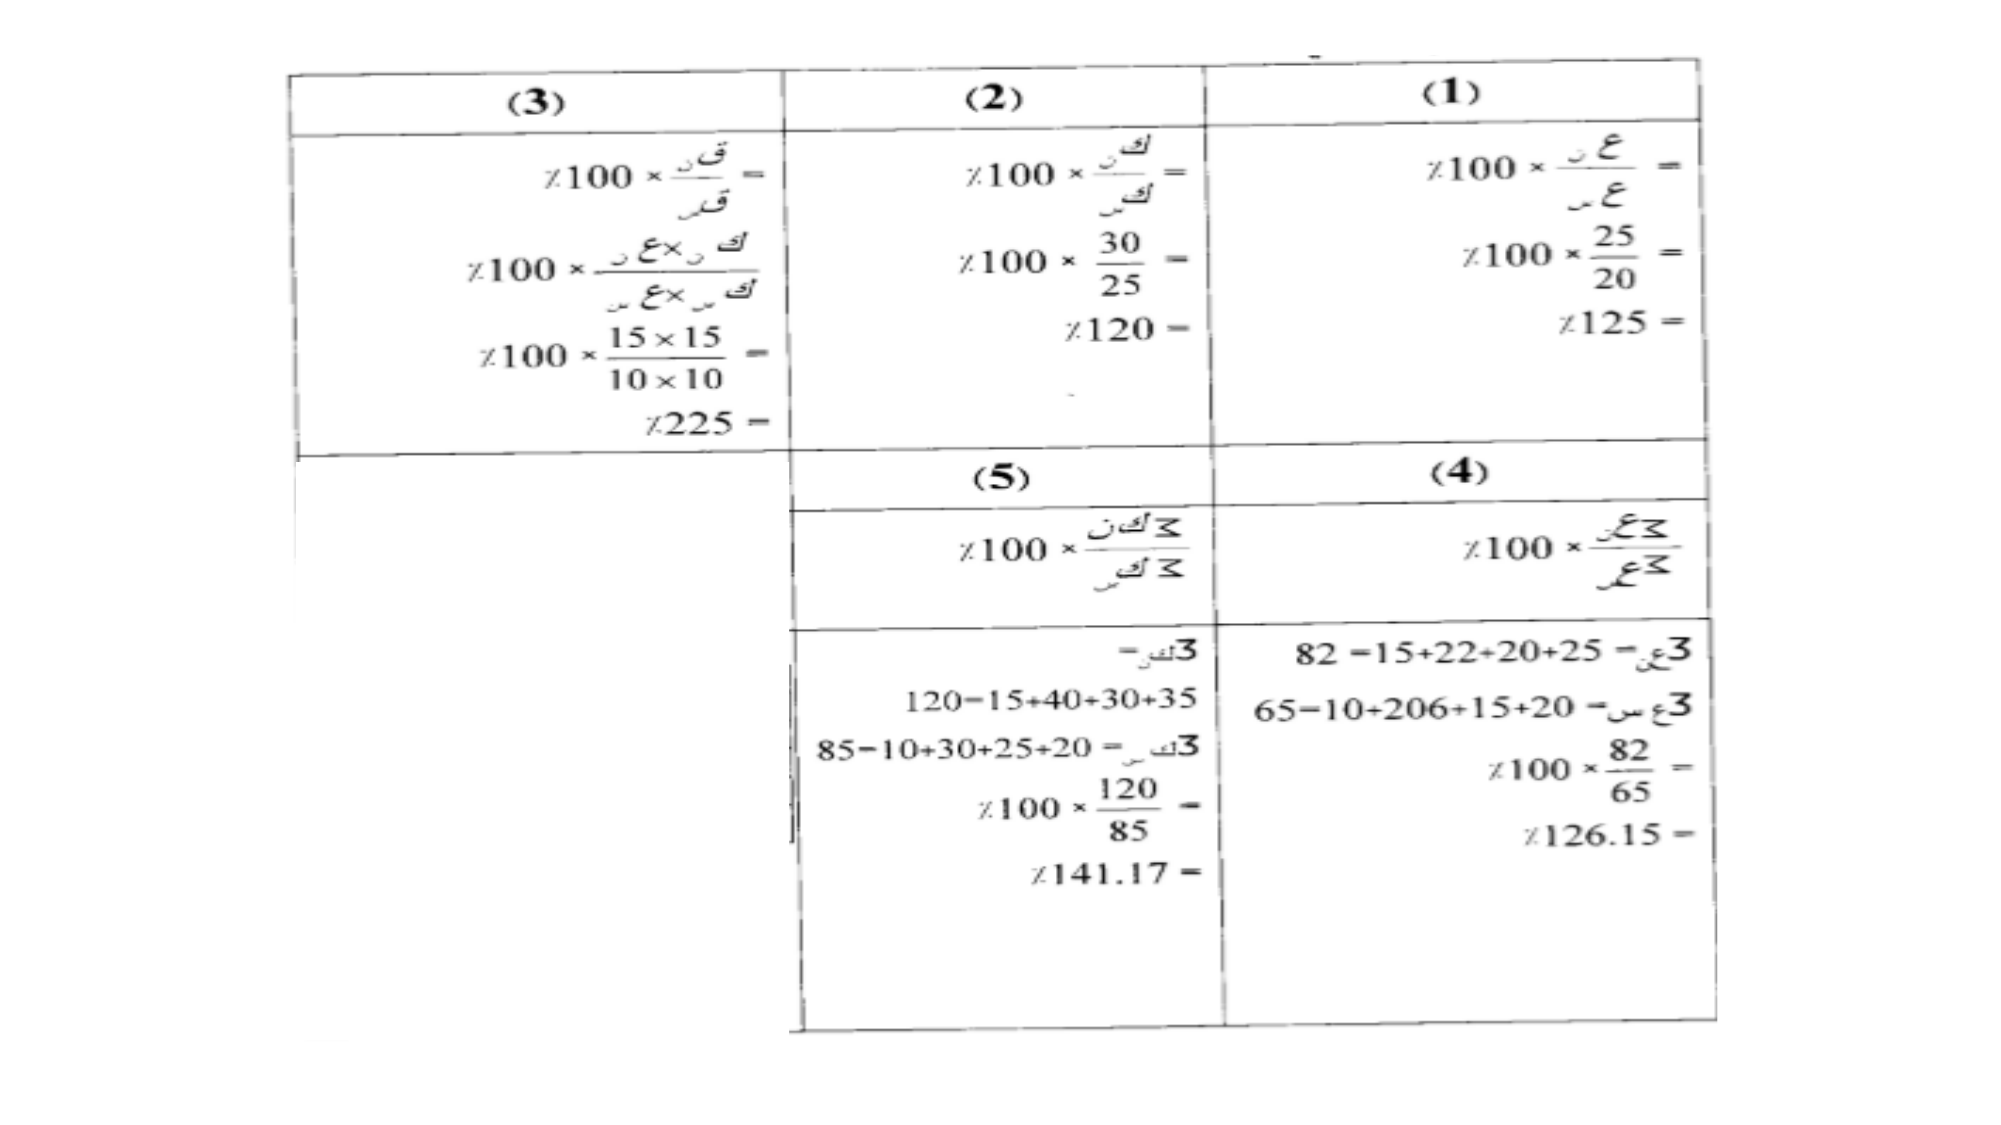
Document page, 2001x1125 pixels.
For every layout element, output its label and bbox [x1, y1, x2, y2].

picture [232, 55, 1718, 1052]
